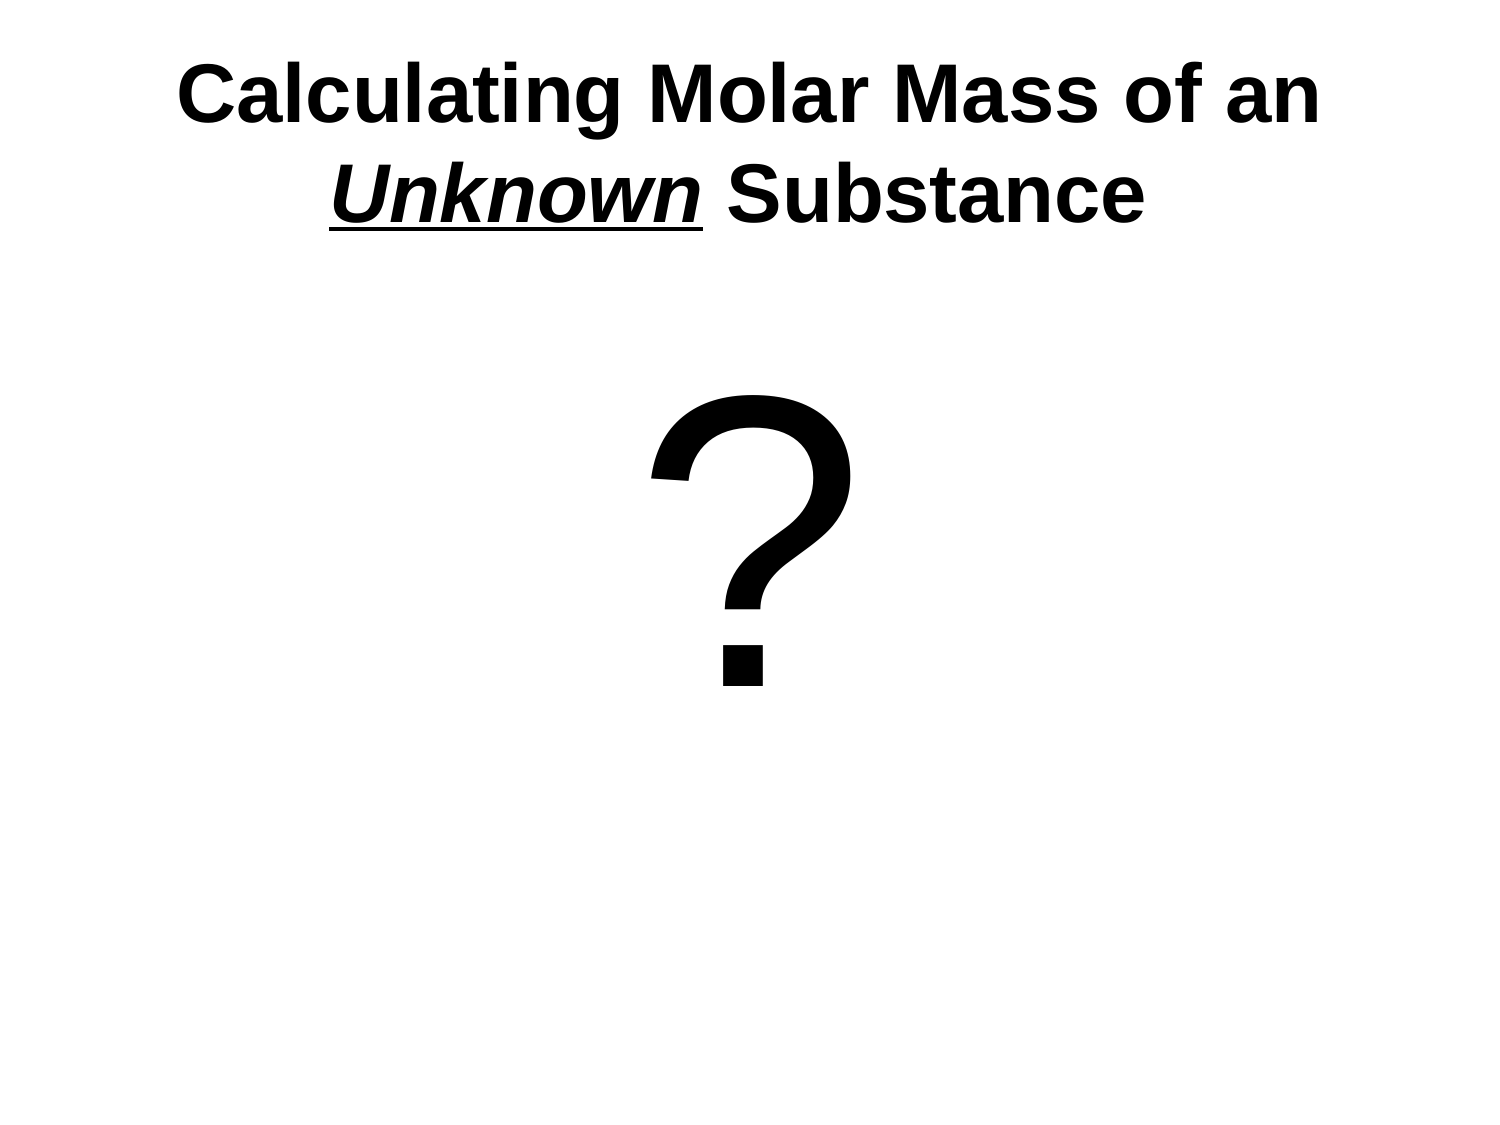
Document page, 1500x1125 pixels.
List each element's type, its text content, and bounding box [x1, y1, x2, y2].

title Calculating Molar Mass of an Unknown Substance [74, 44, 1426, 233]
list ? [74, 262, 1426, 1006]
